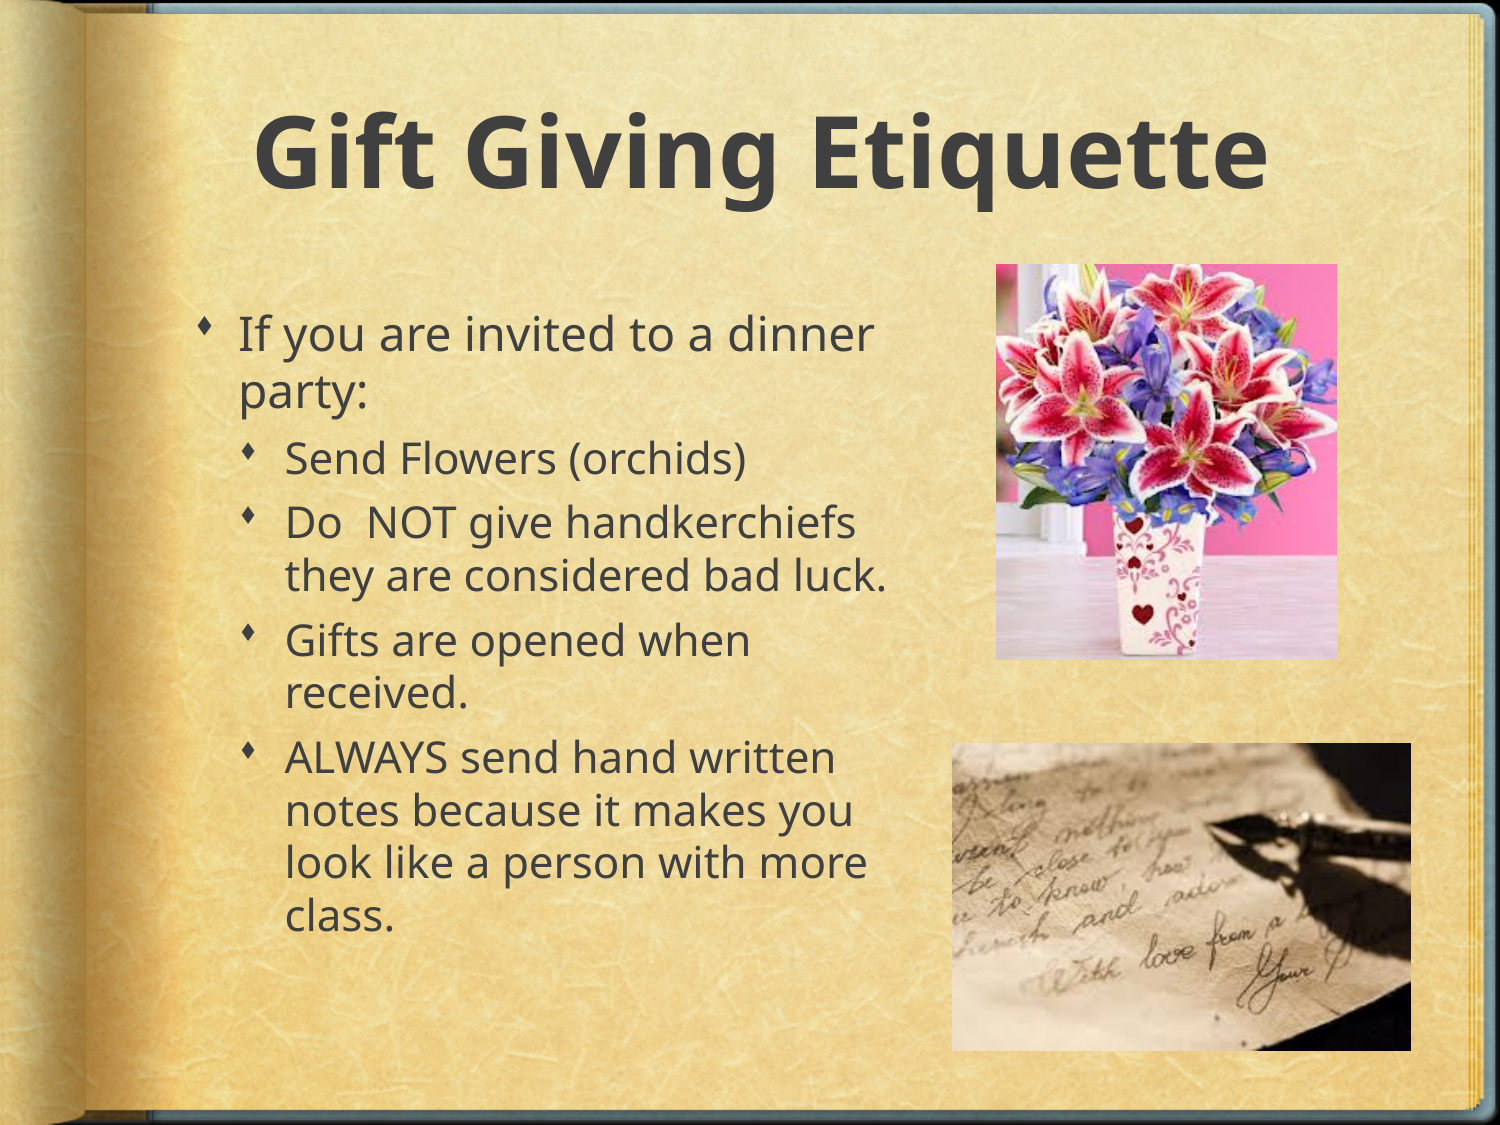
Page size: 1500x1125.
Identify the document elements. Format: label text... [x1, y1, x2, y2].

list If you are invited to a dinner party: Send Flowers (orchids) Do NOT give handkerchiefs they are considered bad luck. Gifts are opened when received. ALWAYS send hand written notes because it makes you look like a person with more class. [178, 295, 907, 1002]
picture [0, 0, 1500, 1125]
title Gift Giving Etiquette [178, 45, 1372, 265]
